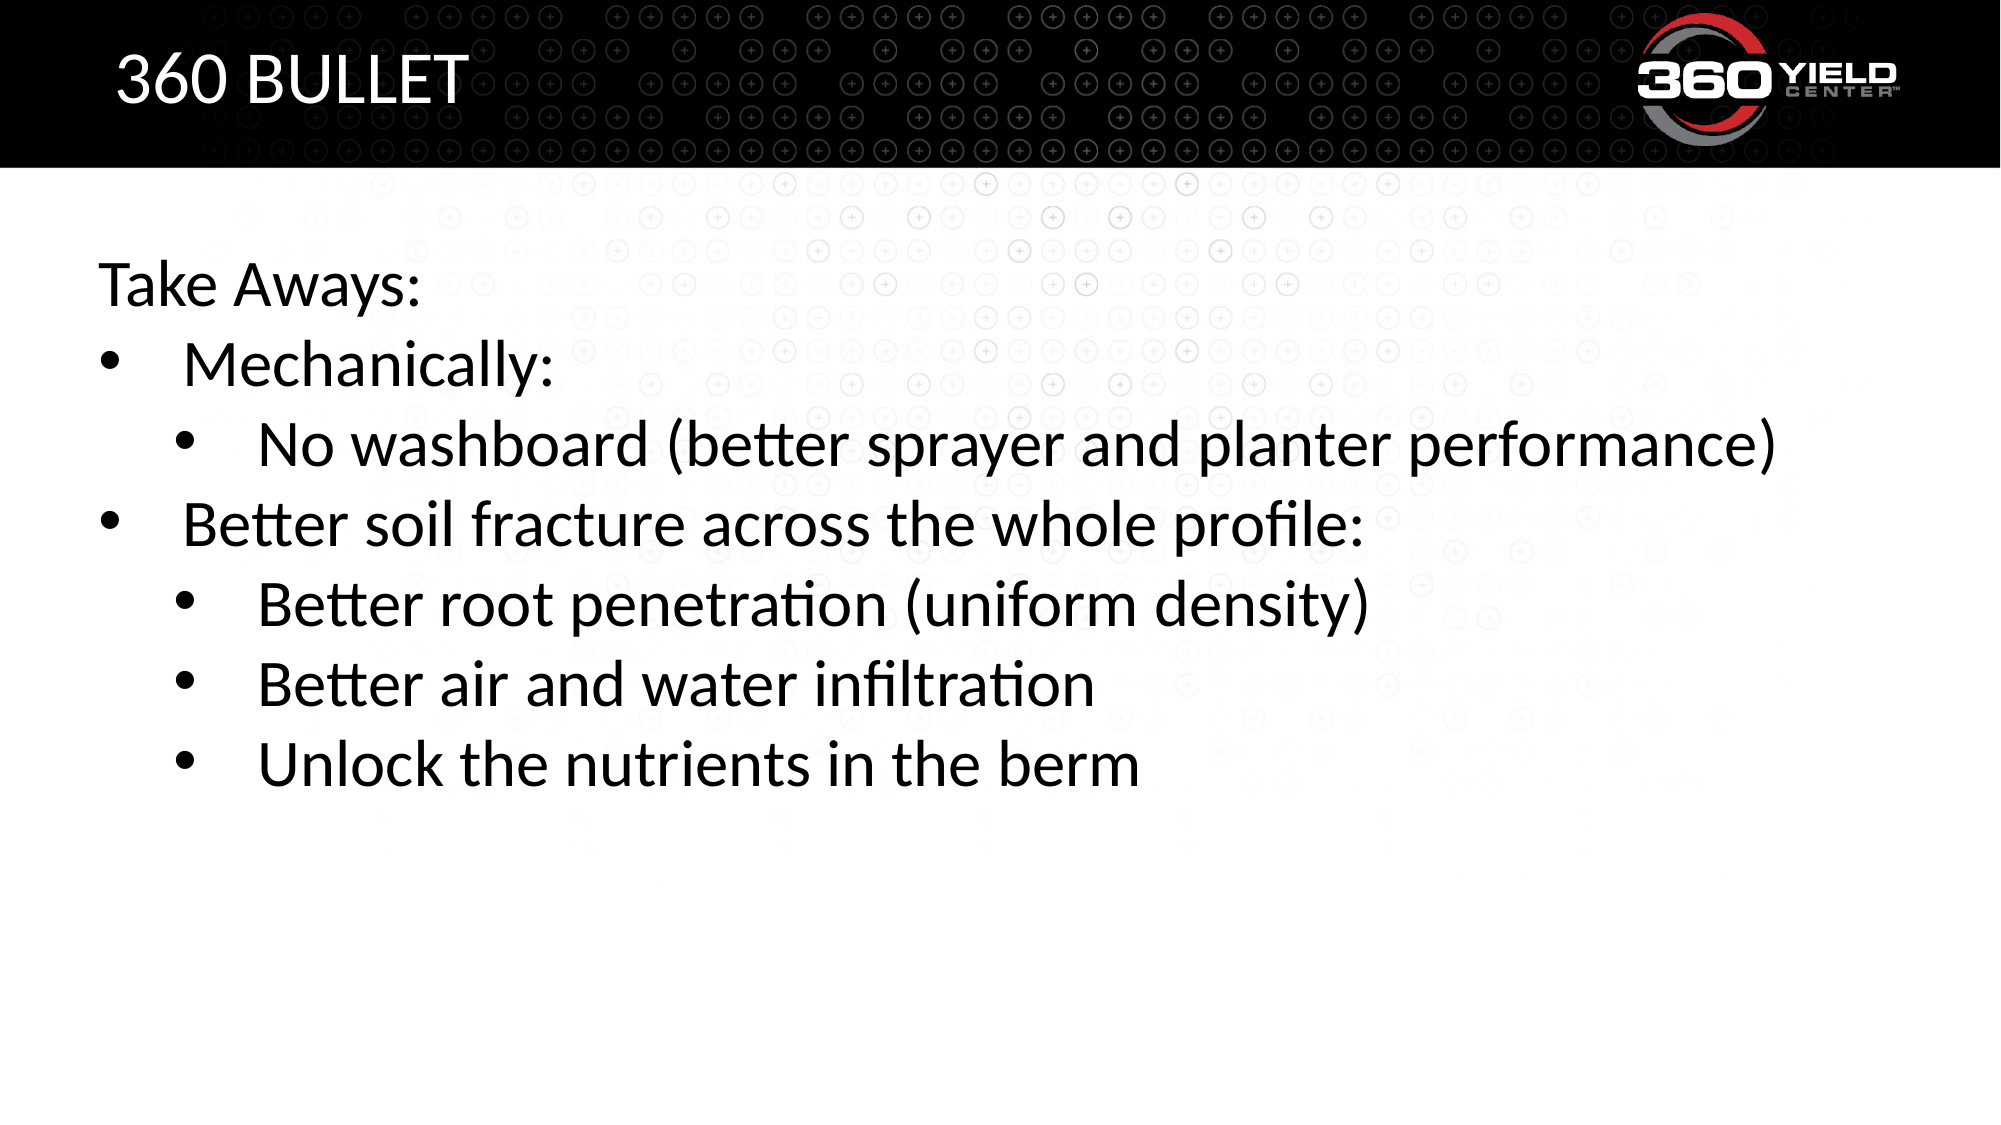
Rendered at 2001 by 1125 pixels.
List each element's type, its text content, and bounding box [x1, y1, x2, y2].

picture [0, 0, 2001, 1125]
title 360 BULLET [99, 23, 1900, 135]
text_box Take Aways: Mechanically: No washboard (better sprayer and planter performance) Better soil fracture across the whole profile: Better root penetration (uniform density) Better air and water infiltration Unlock the nutrients in the berm [8, 232, 1953, 807]
